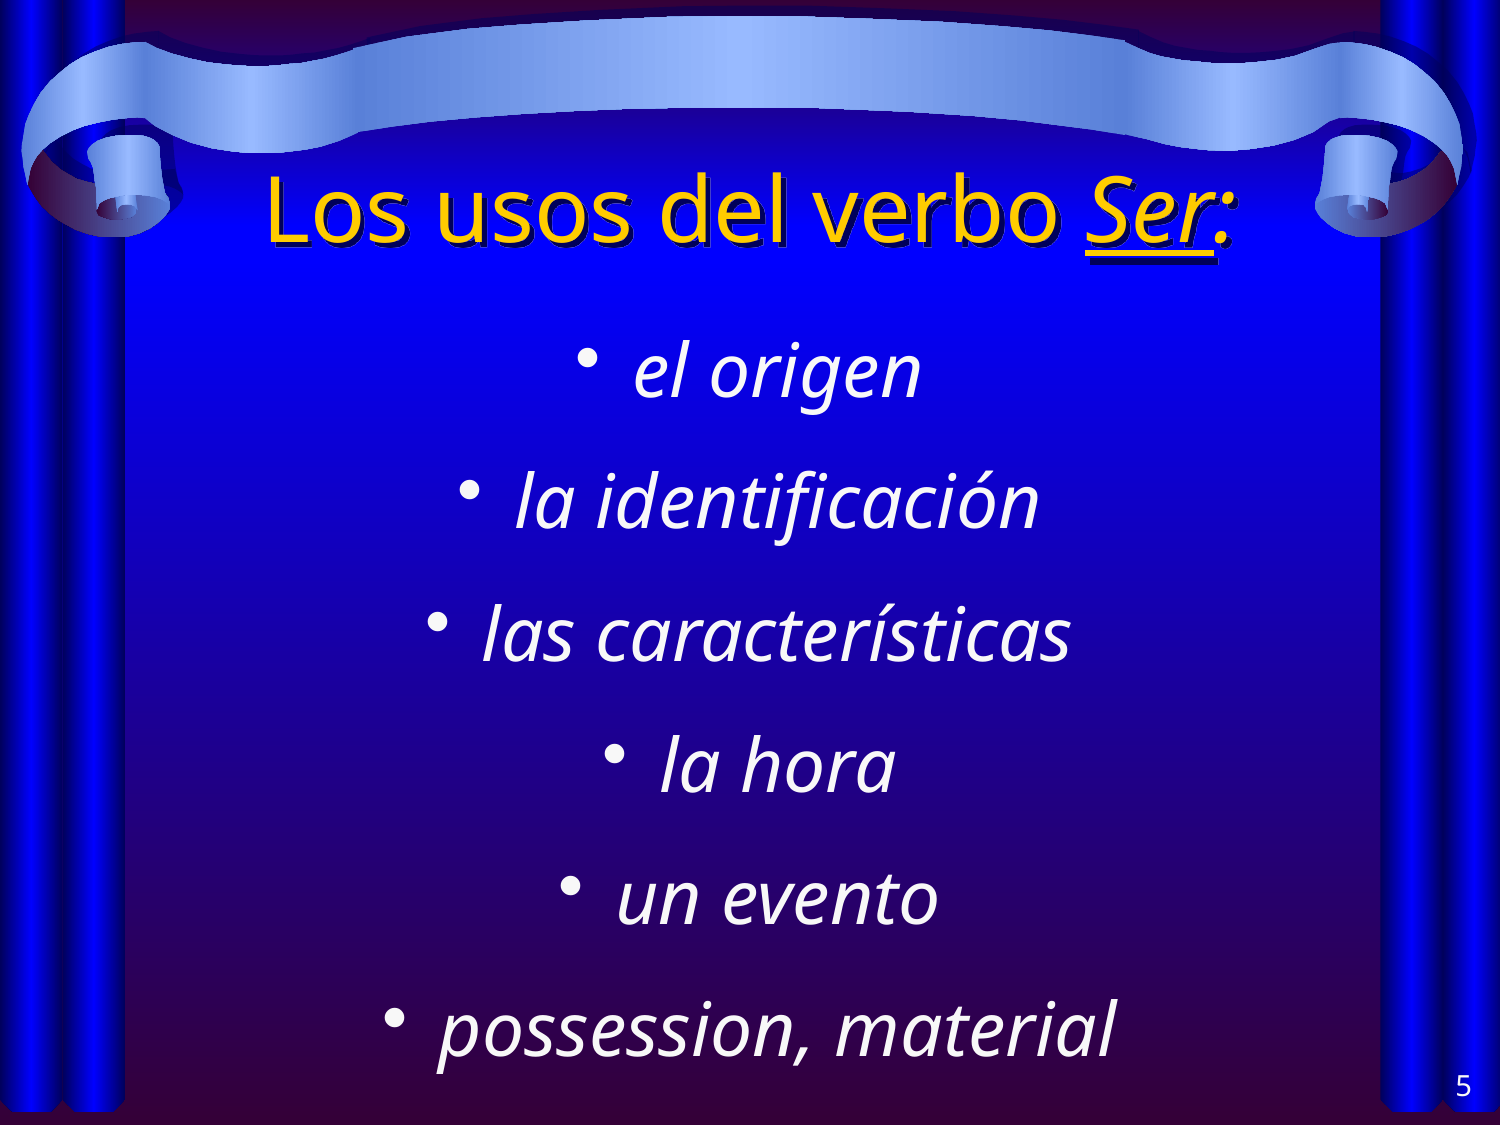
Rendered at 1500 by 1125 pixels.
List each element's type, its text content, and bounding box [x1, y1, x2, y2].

list el origen la identificación las características la hora un evento possession, material [287, 287, 1213, 1075]
slide_number 5 [1187, 1050, 1500, 1125]
title Los usos del verbo Ser: [112, 112, 1388, 300]
